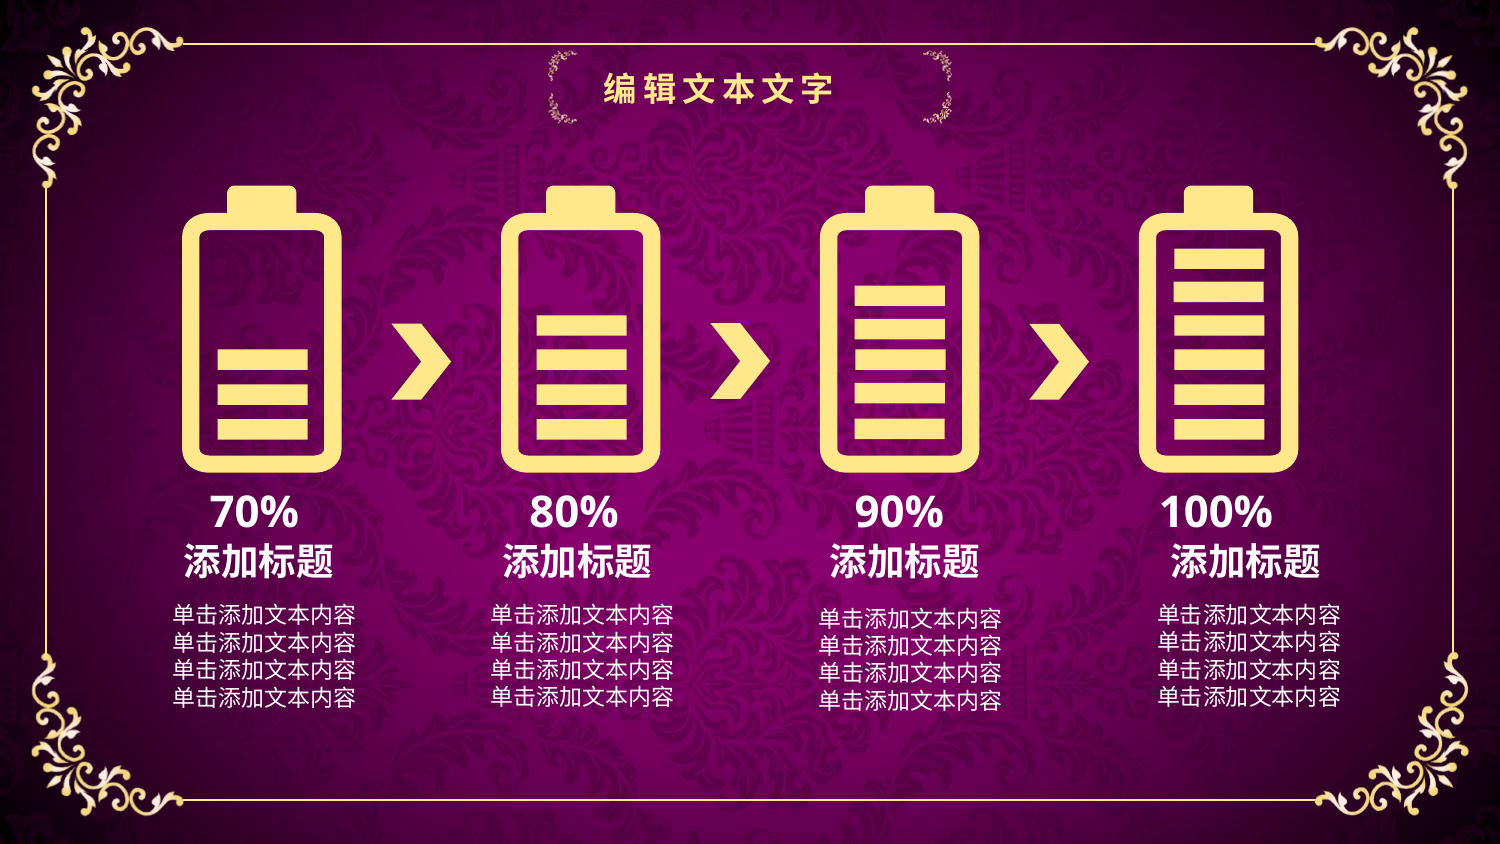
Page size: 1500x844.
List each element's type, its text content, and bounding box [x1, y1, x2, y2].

text_box [217, 384, 308, 405]
text_box [182, 185, 342, 473]
text_box [854, 318, 945, 340]
text_box [1174, 419, 1265, 440]
text_box 90% [843, 478, 956, 531]
text_box [501, 185, 661, 473]
text_box [854, 285, 945, 306]
text_box 100% [1147, 478, 1285, 543]
text_box [1029, 323, 1089, 400]
text_box 单击添加文本内容 单击添加文本内容 单击添加文本内容 单击添加文本内容 [430, 594, 736, 716]
text_box [1174, 248, 1265, 269]
text_box 单击添加文本内容 单击添加文本内容 单击添加文本内容 单击添加文本内容 [112, 595, 418, 717]
text_box [819, 185, 980, 473]
text_box [536, 384, 627, 405]
text_box [217, 419, 308, 440]
text_box 单击添加文本内容 单击添加文本内容 单击添加文本内容 单击添加文本内容 [1096, 594, 1402, 716]
text_box [1174, 315, 1265, 336]
text_box [855, 349, 946, 370]
text_box [391, 323, 452, 400]
text_box 添加标题 [818, 531, 992, 589]
text_box [1174, 349, 1265, 370]
text_box [854, 382, 945, 404]
text_box 单击添加文本内容 单击添加文本内容 单击添加文本内容 单击添加文本内容 [757, 598, 1064, 720]
text_box 80% [518, 478, 631, 531]
text_box [217, 349, 308, 370]
text_box [854, 418, 945, 440]
text_box 添加标题 [172, 531, 346, 588]
text_box 编辑文本文字 [588, 61, 911, 116]
picture [0, 0, 1500, 844]
text_box [1174, 384, 1265, 405]
text_box 添加标题 [490, 531, 664, 589]
text_box [536, 419, 627, 440]
text_box [710, 323, 771, 399]
text_box [536, 315, 627, 336]
text_box 添加标题 [1159, 531, 1333, 589]
text_box [1173, 281, 1264, 303]
text_box 70% [198, 478, 311, 531]
text_box [536, 349, 627, 370]
text_box [1138, 185, 1299, 473]
